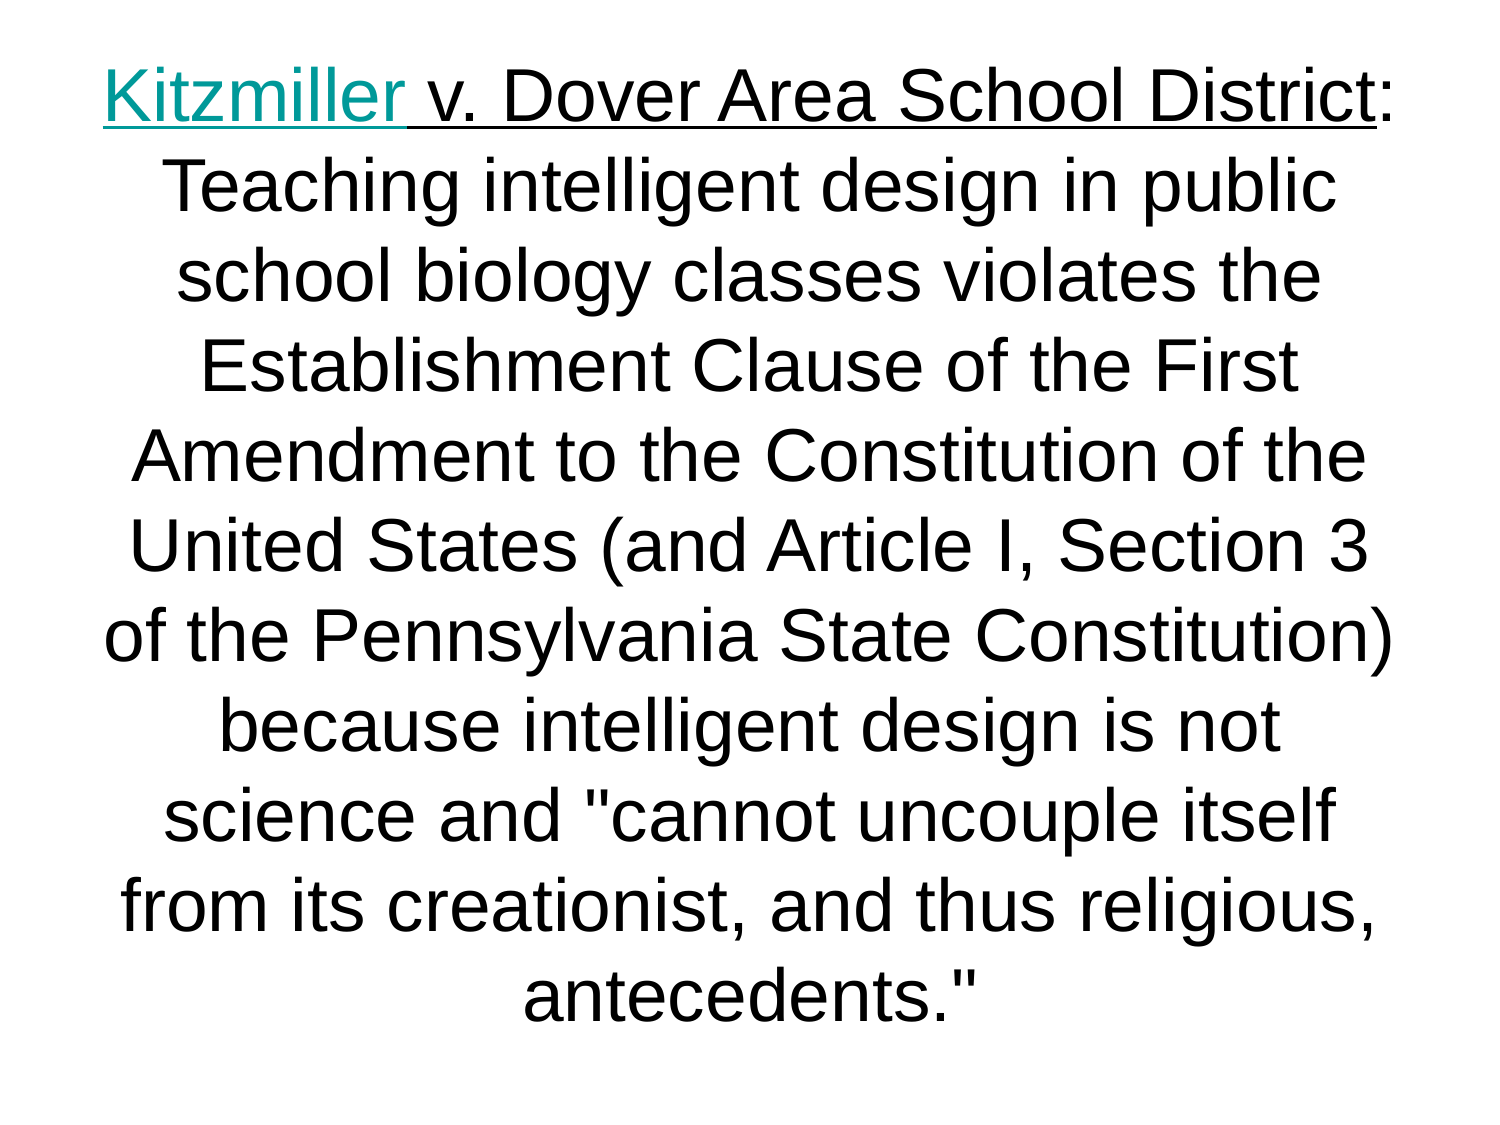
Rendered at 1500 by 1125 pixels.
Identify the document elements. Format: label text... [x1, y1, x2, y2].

title Kitzmiller v. Dover Area School District: Teaching intelligent design in public school biology classes violates the Establishment Clause of the First Amendment to the Constitution of the United States (and Article I, Section 3 of the Pennsylvania State Constitution) because intelligent design is not science and "cannot uncouple itself from its creationist, and thus religious, antecedents." [74, 44, 1426, 1038]
